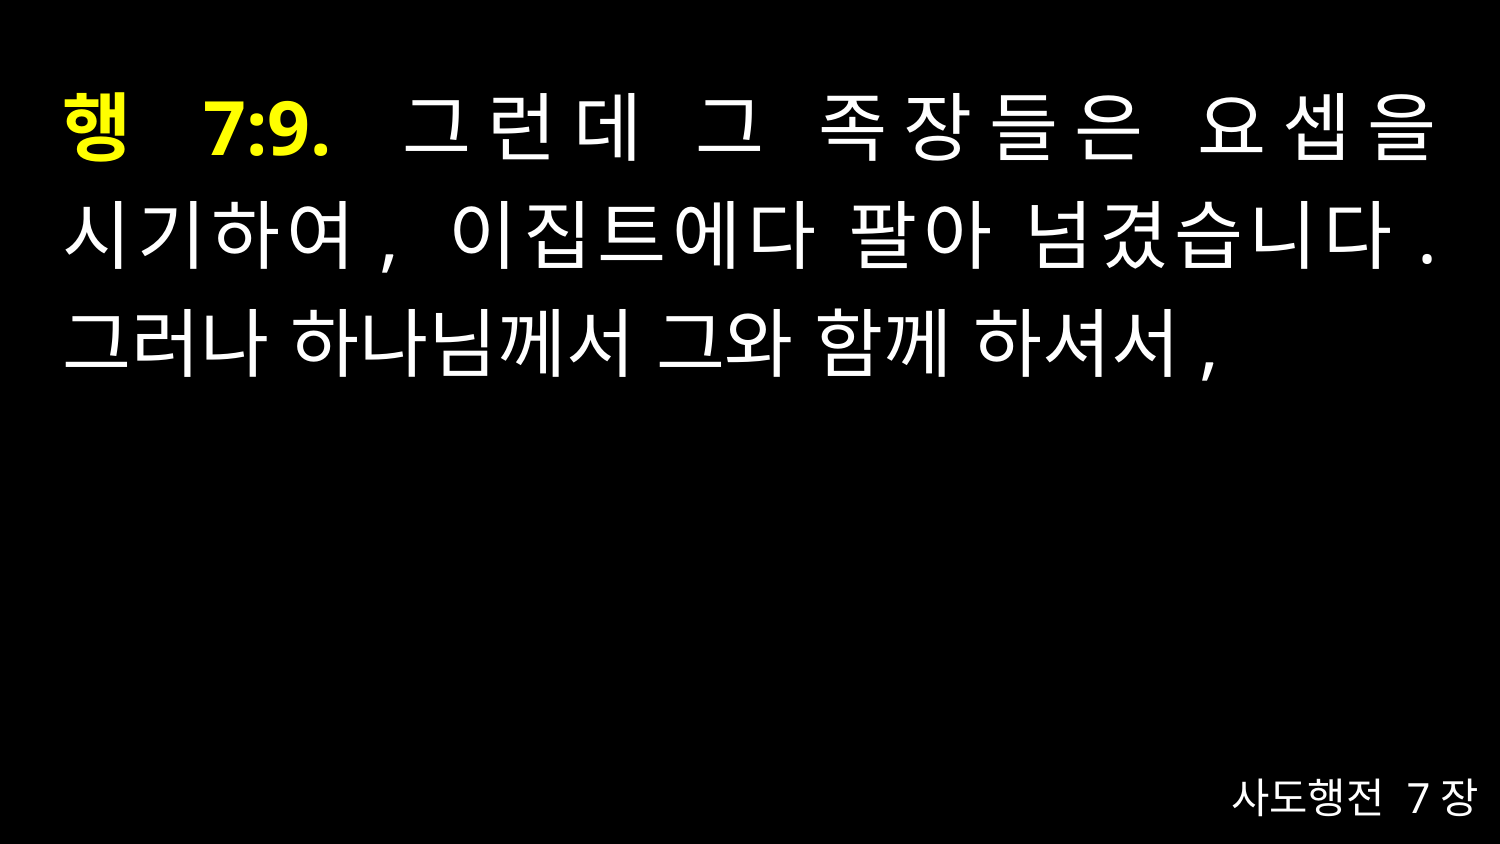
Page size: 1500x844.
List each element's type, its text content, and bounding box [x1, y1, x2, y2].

subtitle 사도행전 7장 [916, 770, 1500, 844]
title 행 7:9. 그런데 그 족장들은 요셉을 시기하여, 이집트에다 팔아 넘겼습니다. 그러나 하나님께서 그와 함께 하셔서, [0, 0, 1500, 844]
